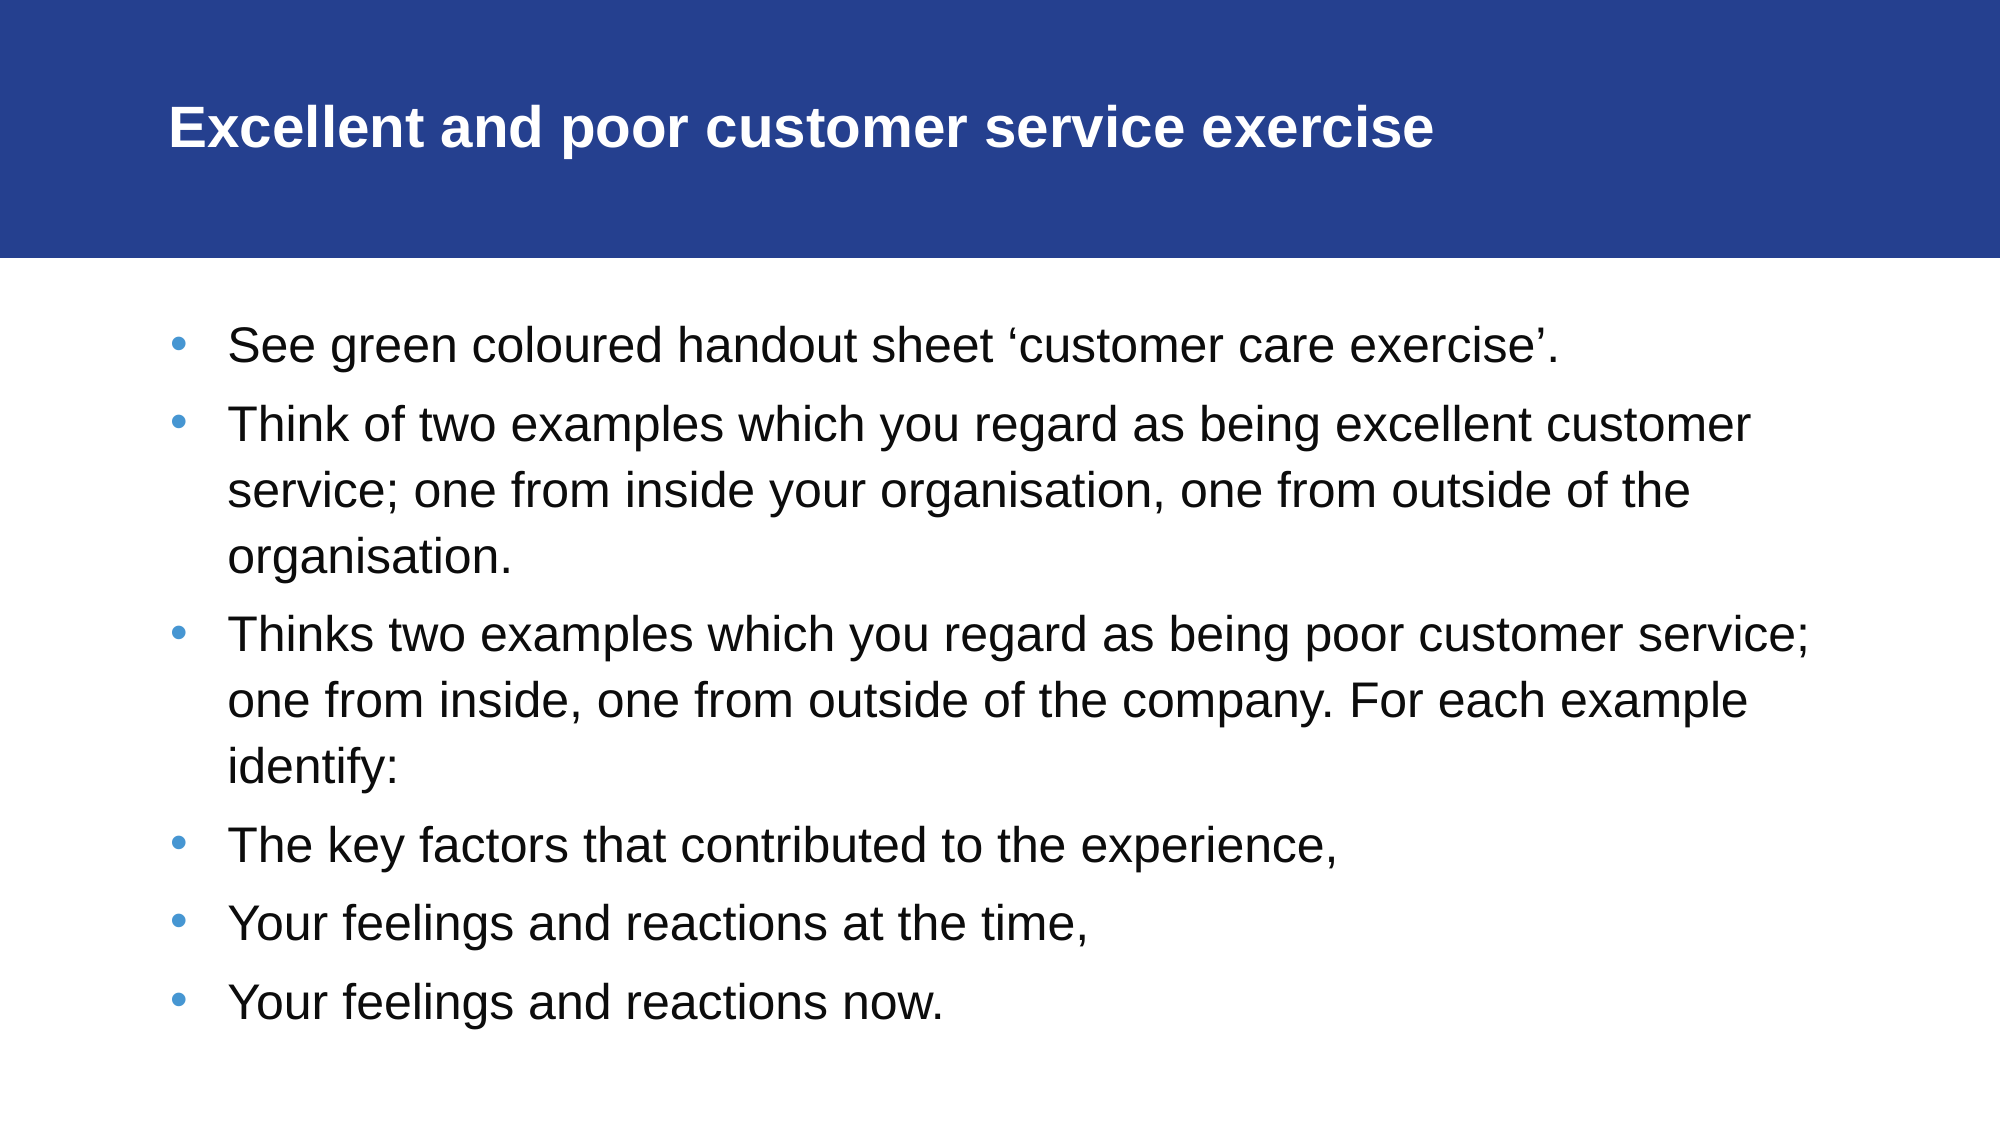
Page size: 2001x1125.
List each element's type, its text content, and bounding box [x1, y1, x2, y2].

list See green coloured handout sheet ‘customer care exercise’. Think of two examples which you regard as being excellent customer service; one from inside your organisation, one from outside of the organisation. Thinks two examples which you regard as being poor customer service; one from inside, one from outside of the company. For each example identify: The key factors that contributed to the experience, Your feelings and reactions at the time, Your feelings and reactions now. [137, 299, 1863, 1025]
title Excellent and poor customer service exercise [137, 20, 1863, 238]
